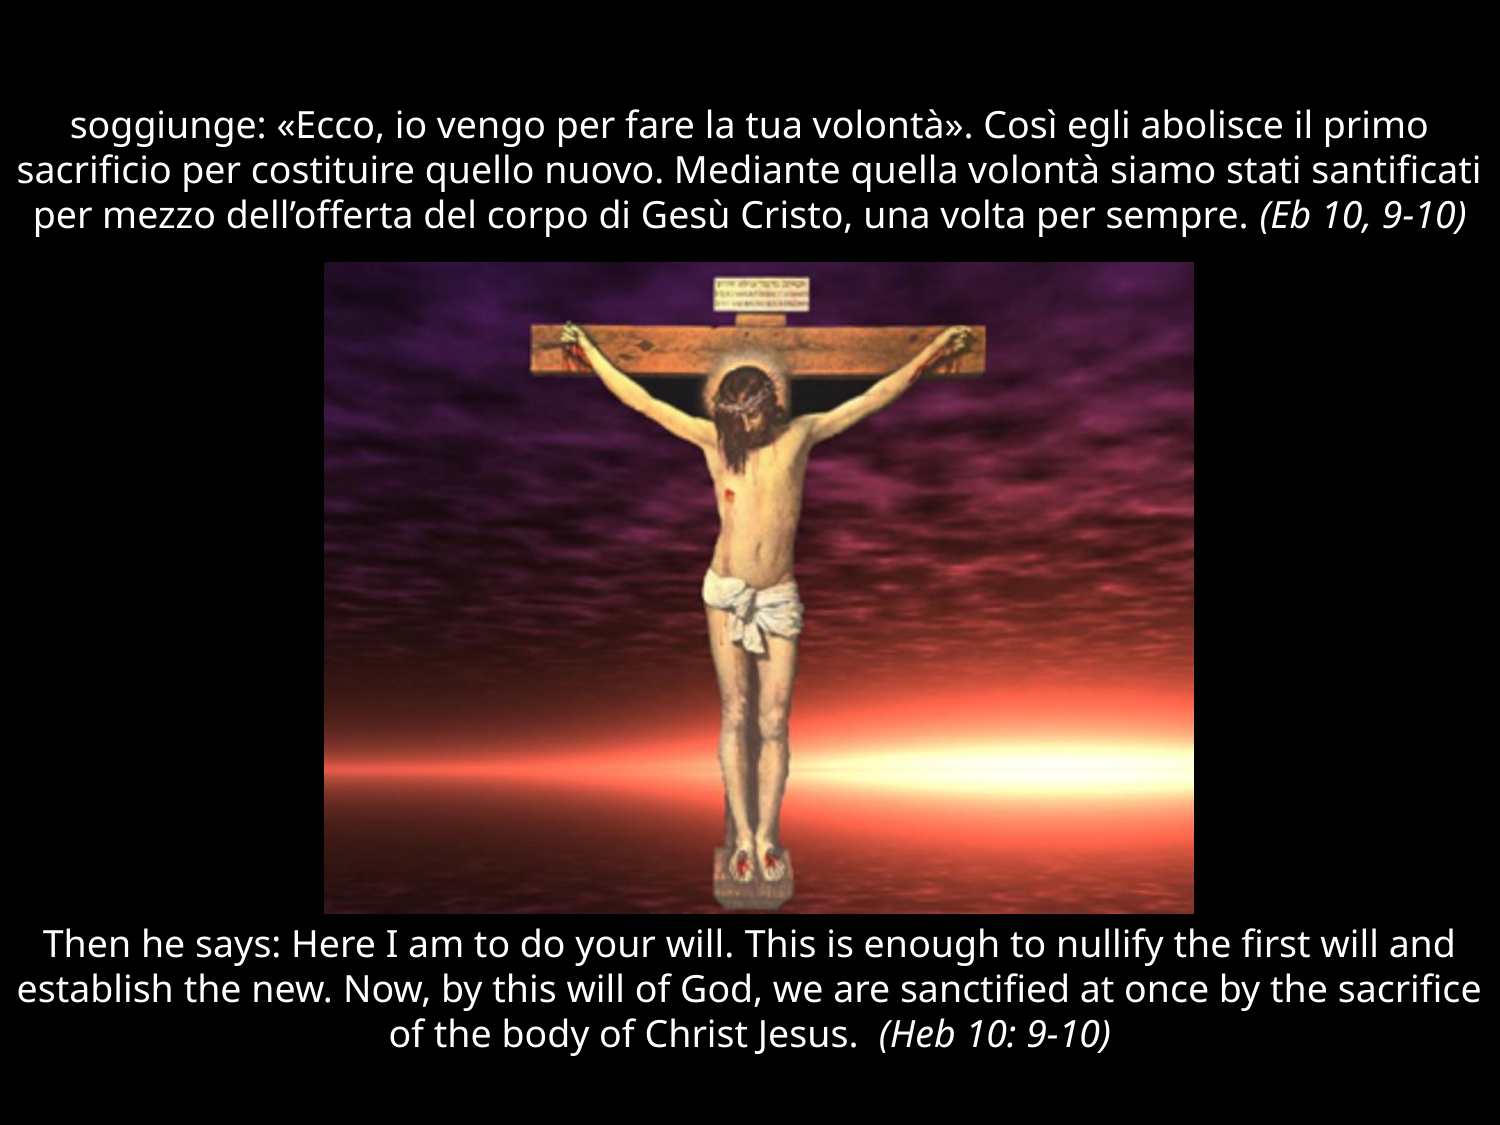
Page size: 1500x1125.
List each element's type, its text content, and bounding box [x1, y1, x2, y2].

title soggiunge: «Ecco, io vengo per fare la tua volontà». Così egli abolisce il primo sacrificio per costituire quello nuovo. Mediante quella volontà siamo stati santificati per mezzo dell’offerta del corpo di Gesù Cristo, una volta per sempre. (Eb 10, 9-10) [0, 75, 1500, 263]
text_box Then he says: Here I am to do your will. This is enough to nullify the first will and establish the new. Now, by this will of God, we are sanctified at once by the sacrifice of the body of Christ Jesus. (Heb 10: 9-10) [0, 912, 1500, 1063]
picture [324, 262, 1194, 915]
